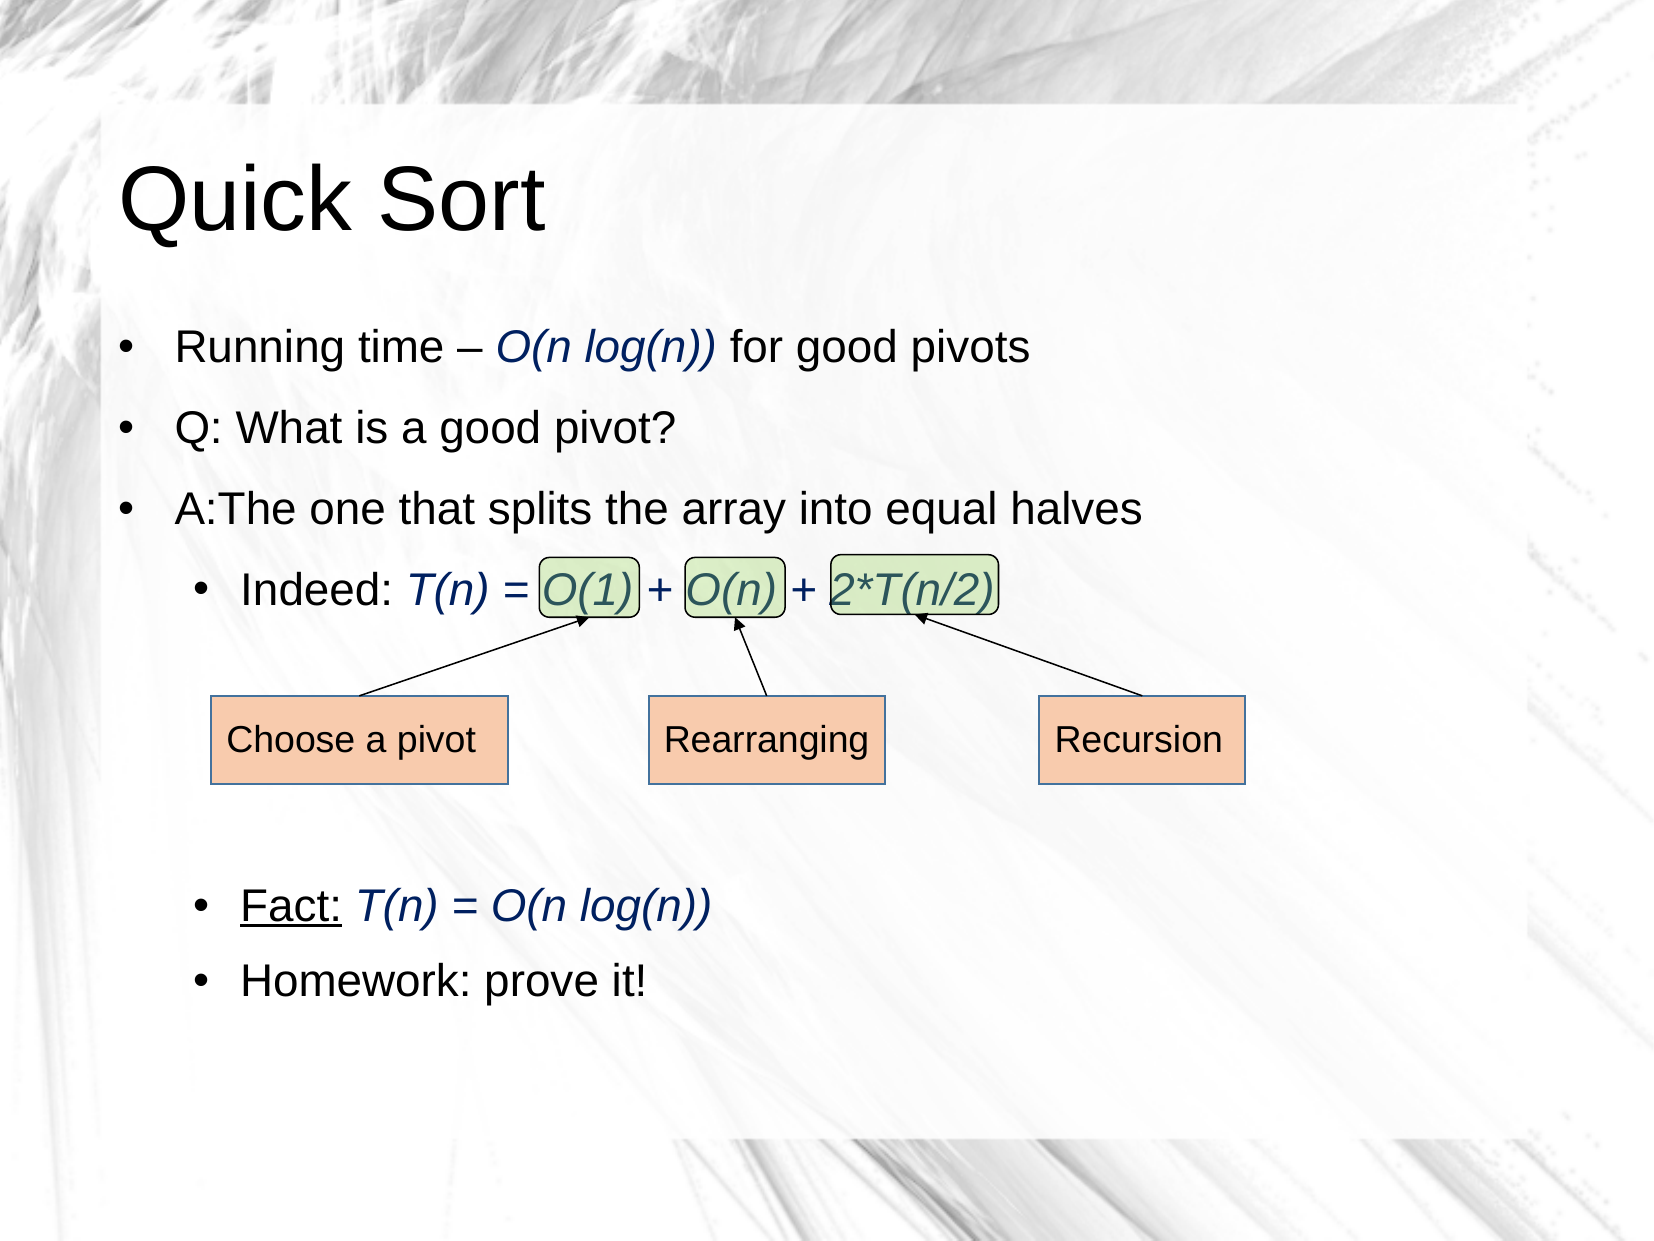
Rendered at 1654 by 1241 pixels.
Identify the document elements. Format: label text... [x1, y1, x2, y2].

text_box Rearranging [648, 695, 885, 784]
text_box Choose a pivot [211, 695, 508, 784]
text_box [735, 617, 767, 696]
text_box [539, 557, 640, 618]
title Quick Sort [118, 112, 1506, 281]
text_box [914, 614, 1143, 696]
text_box [830, 554, 999, 615]
text_box Recursion [1039, 695, 1246, 784]
text_box [685, 557, 786, 618]
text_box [359, 617, 590, 696]
list Running time – O(n log(n)) for good pivots Q: What is a good pivot? A:The one that splits the array into equal halves Indeed: T(n) = O(1) + O(n) + 2*T(n/2) Fact: T(n) = O(n log(n)) Homework: prove it! [118, 319, 1571, 1109]
picture [0, 0, 1654, 1241]
